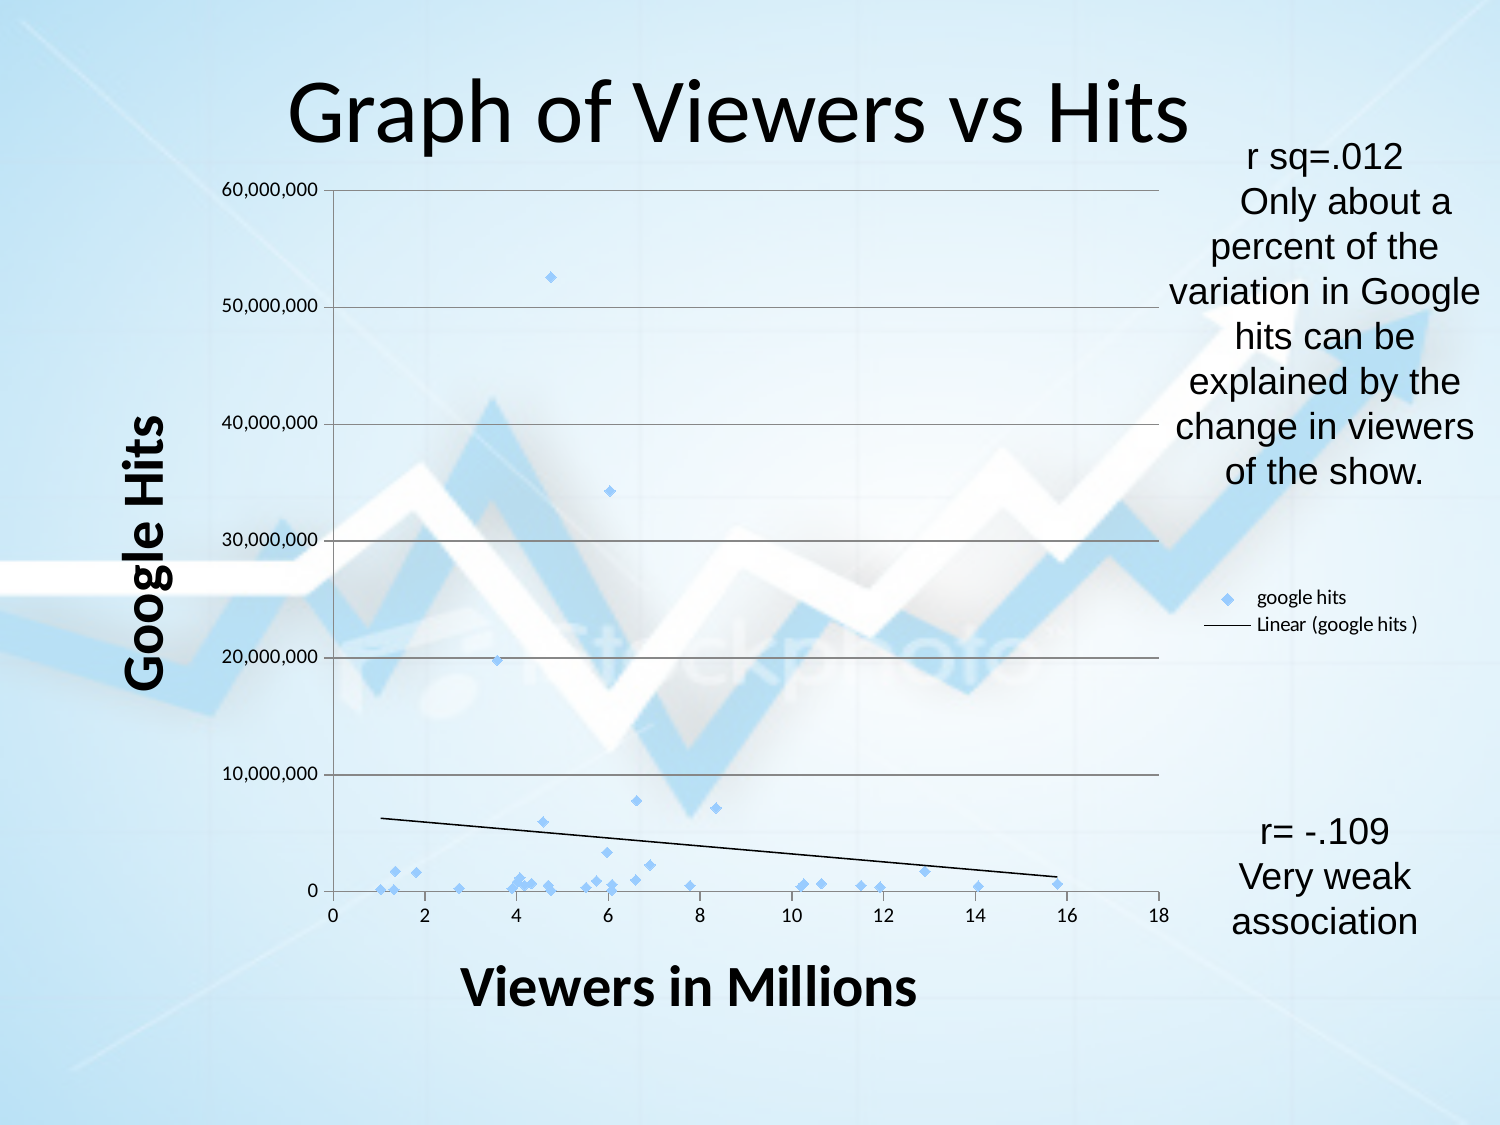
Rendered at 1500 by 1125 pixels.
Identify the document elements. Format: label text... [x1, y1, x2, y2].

title Graph of Viewers vs Hits [74, 12, 1426, 161]
text_box r sq=.012 Only about a percent of the variation in Google hits can be explained by the change in viewers of the show. r= -.109 Very weak association [1149, 124, 1500, 950]
chart [74, 162, 1438, 1063]
